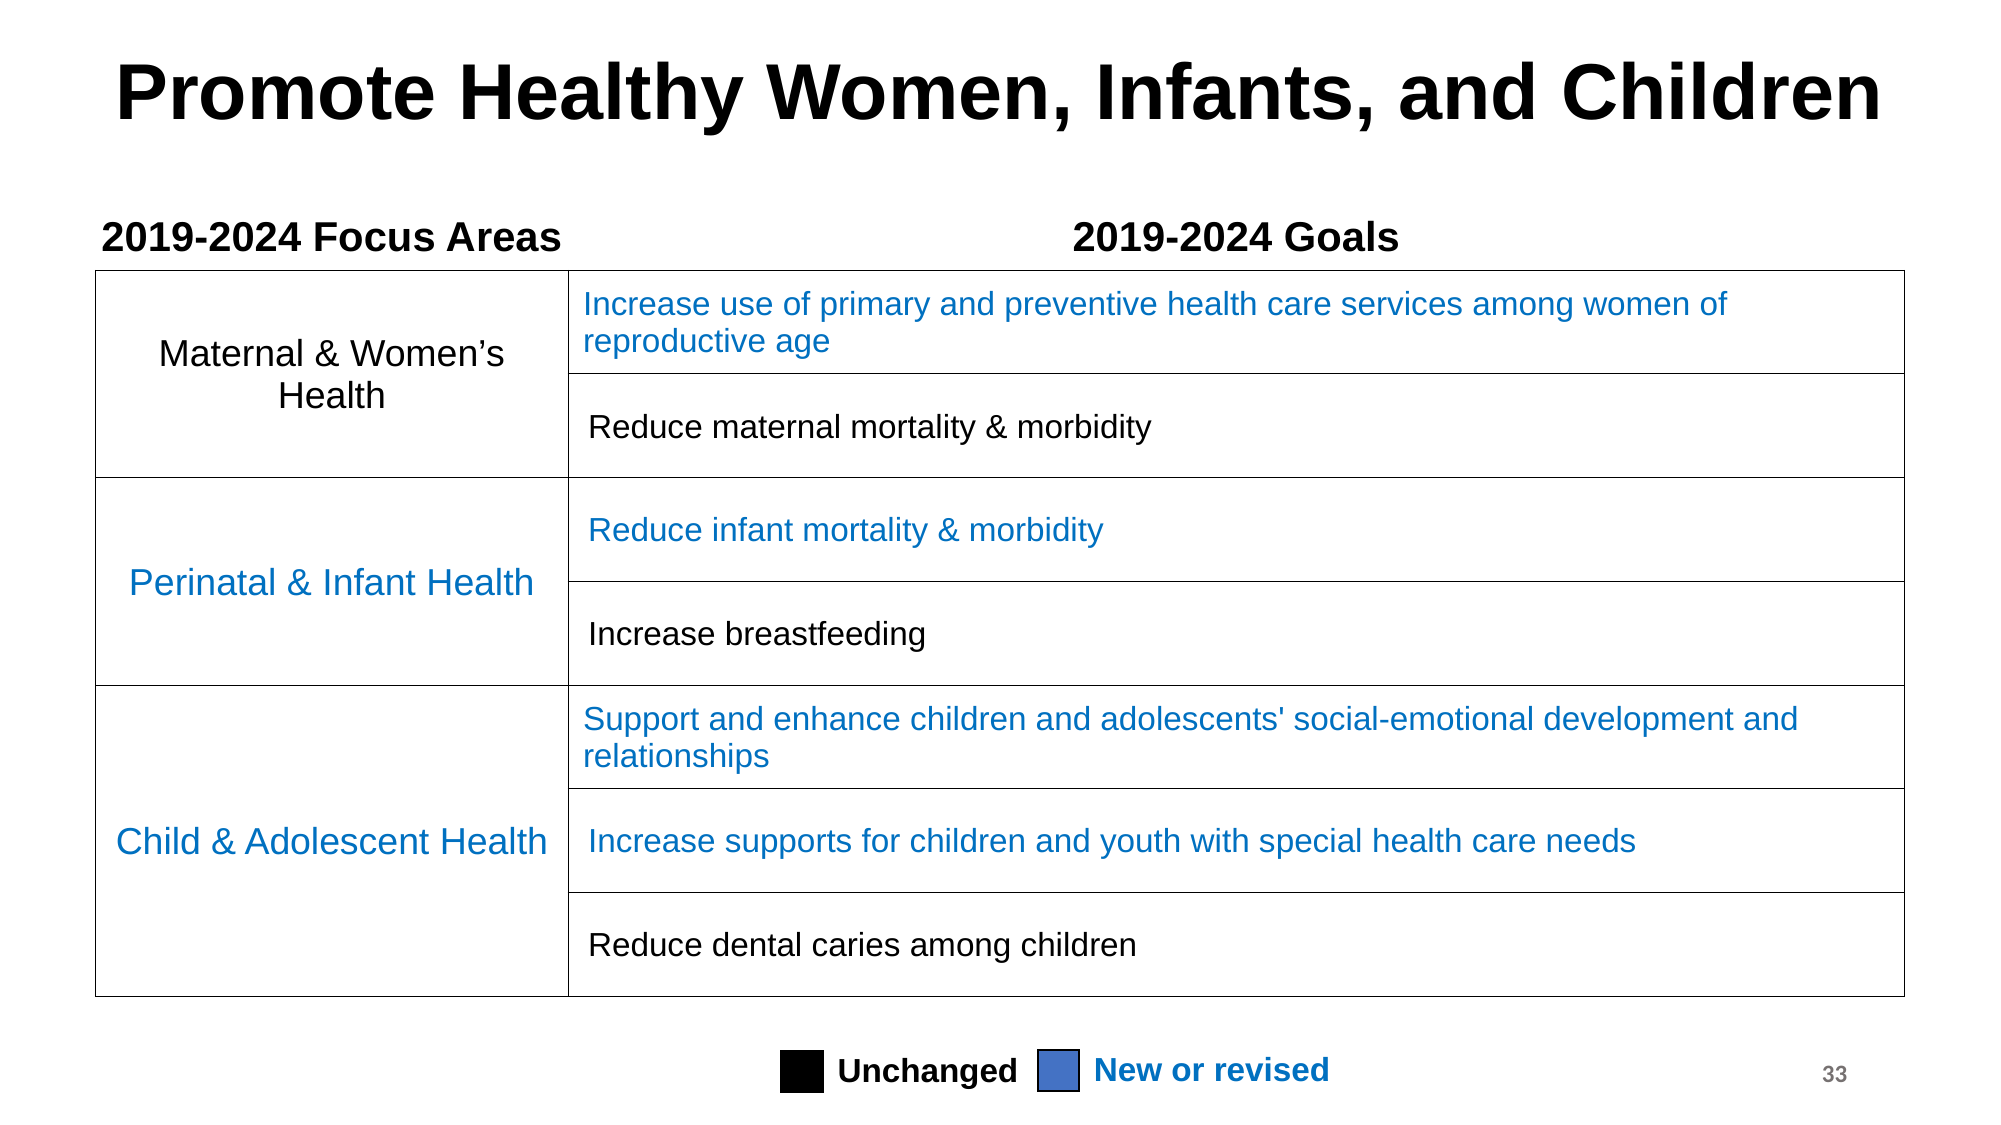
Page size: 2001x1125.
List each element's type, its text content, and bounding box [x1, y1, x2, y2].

slide_number 33 [1412, 1042, 1863, 1103]
table_cell Reduce maternal mortality & morbidity [569, 374, 1904, 477]
table_header 2019-2024 Goals [568, 212, 1904, 270]
table_header 2019-2024 Focus Areas [96, 212, 568, 270]
title Promote Healthy Women, Infants, and Children [0, 0, 2000, 188]
table_cell Increase supports for children and youth with special health care needs [569, 789, 1904, 892]
table_cell Increase use of primary and preventive health care services among women of reproductive age [569, 271, 1904, 373]
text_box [781, 1040, 1349, 1097]
table_cell Reduce infant mortality & morbidity [569, 478, 1904, 581]
table_cell Support and enhance children and adolescents' social-emotional development and relationships [569, 686, 1904, 788]
table_cell Perinatal & Infant Health [96, 478, 568, 685]
table_cell Maternal & Women’s Health [96, 271, 568, 477]
table_cell Child & Adolescent Health [96, 686, 568, 996]
table_cell Increase breastfeeding [569, 582, 1904, 685]
table_cell Reduce dental caries among children [569, 893, 1904, 996]
